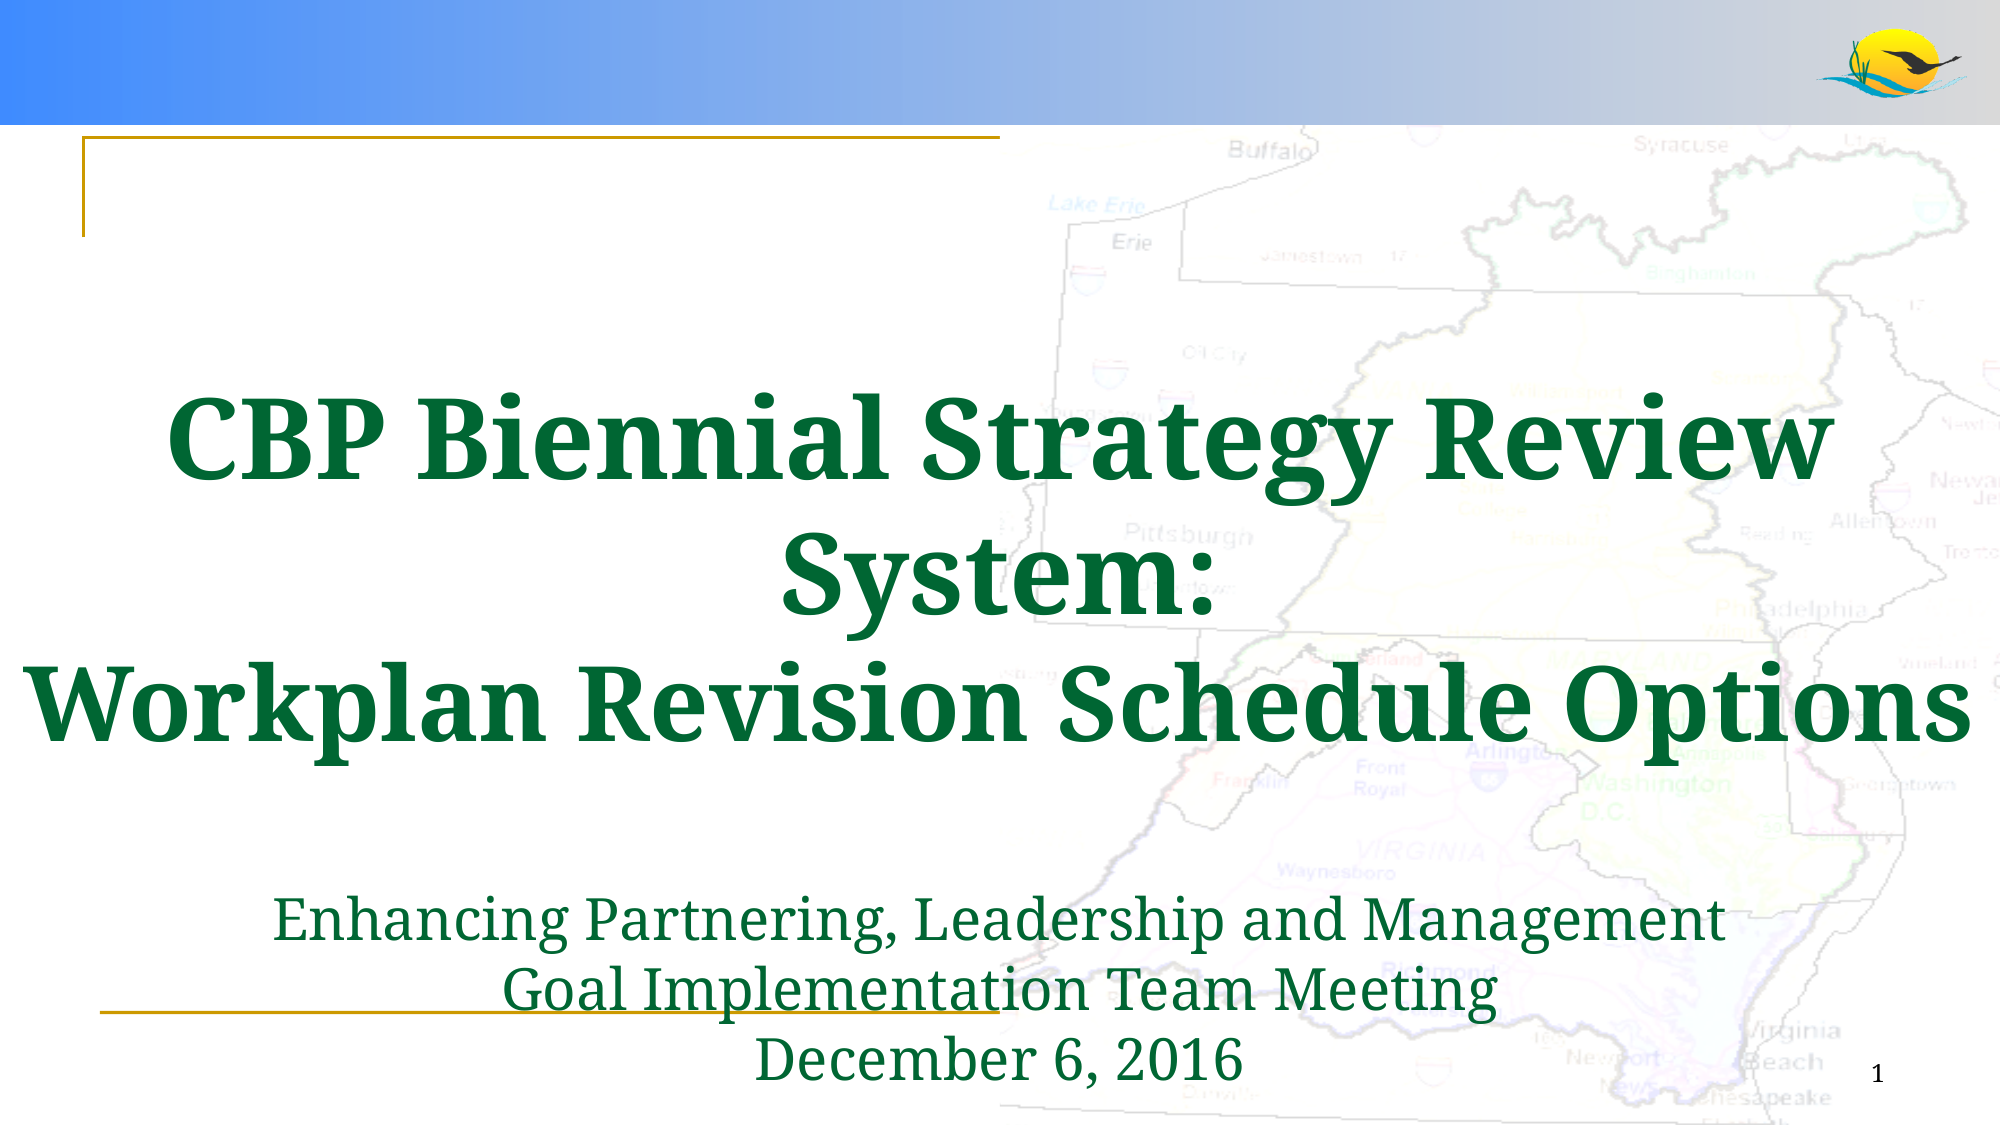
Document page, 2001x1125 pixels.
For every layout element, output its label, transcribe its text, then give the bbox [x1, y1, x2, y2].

text_box CBP Biennial Strategy Review System: Workplan Revision Schedule Options Enhancing Partnering, Leadership and Management Goal Implementation Team Meeting December 6, 2016 [0, 0, 2000, 1125]
slide_number 1 [1433, 1023, 1901, 1100]
